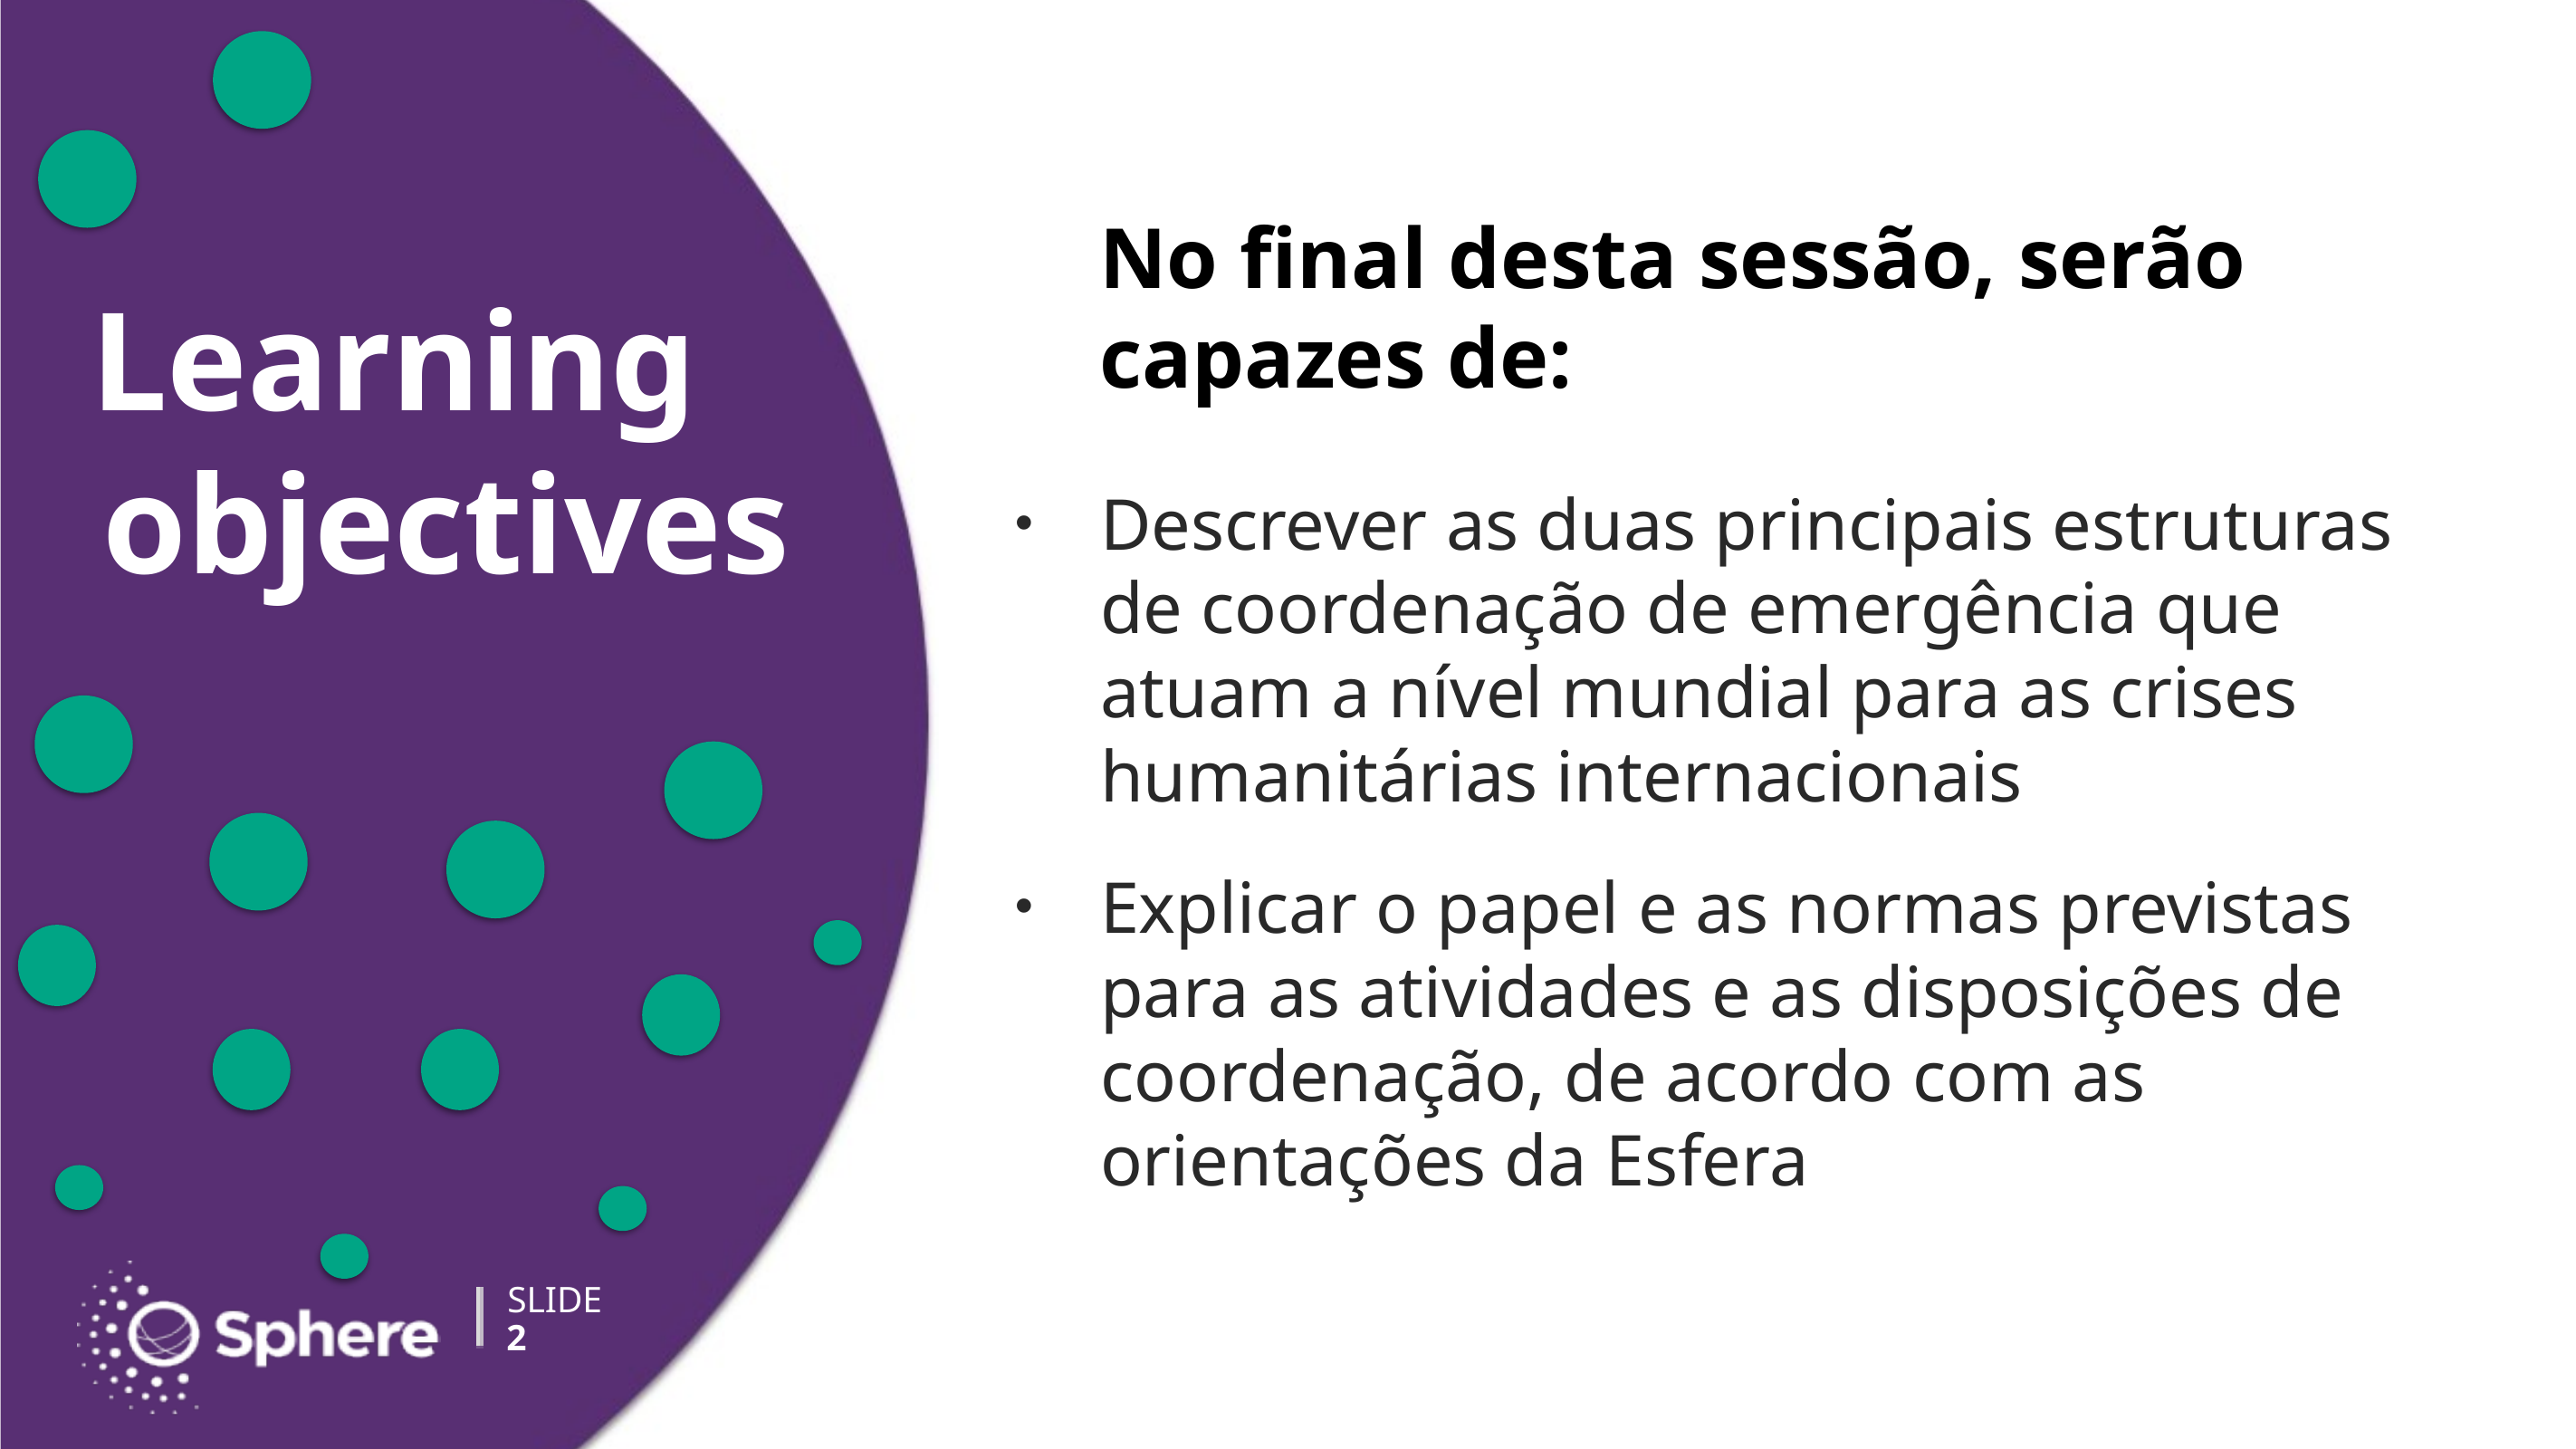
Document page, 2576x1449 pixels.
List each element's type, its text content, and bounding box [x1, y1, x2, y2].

slide_number 2 [498, 1308, 560, 1367]
text_box No final desta sessão, serão capazes de: [1091, 197, 2565, 367]
list Descrever as duas principais estruturas de coordenação de emergência que atuam a nível mundial para as crises humanitárias internacionais Explicar o papel e as normas previstas para as atividades e as disposições de coordenação, de acordo com as orientações da Esfera [1006, 471, 2422, 1270]
picture [0, 0, 939, 1449]
